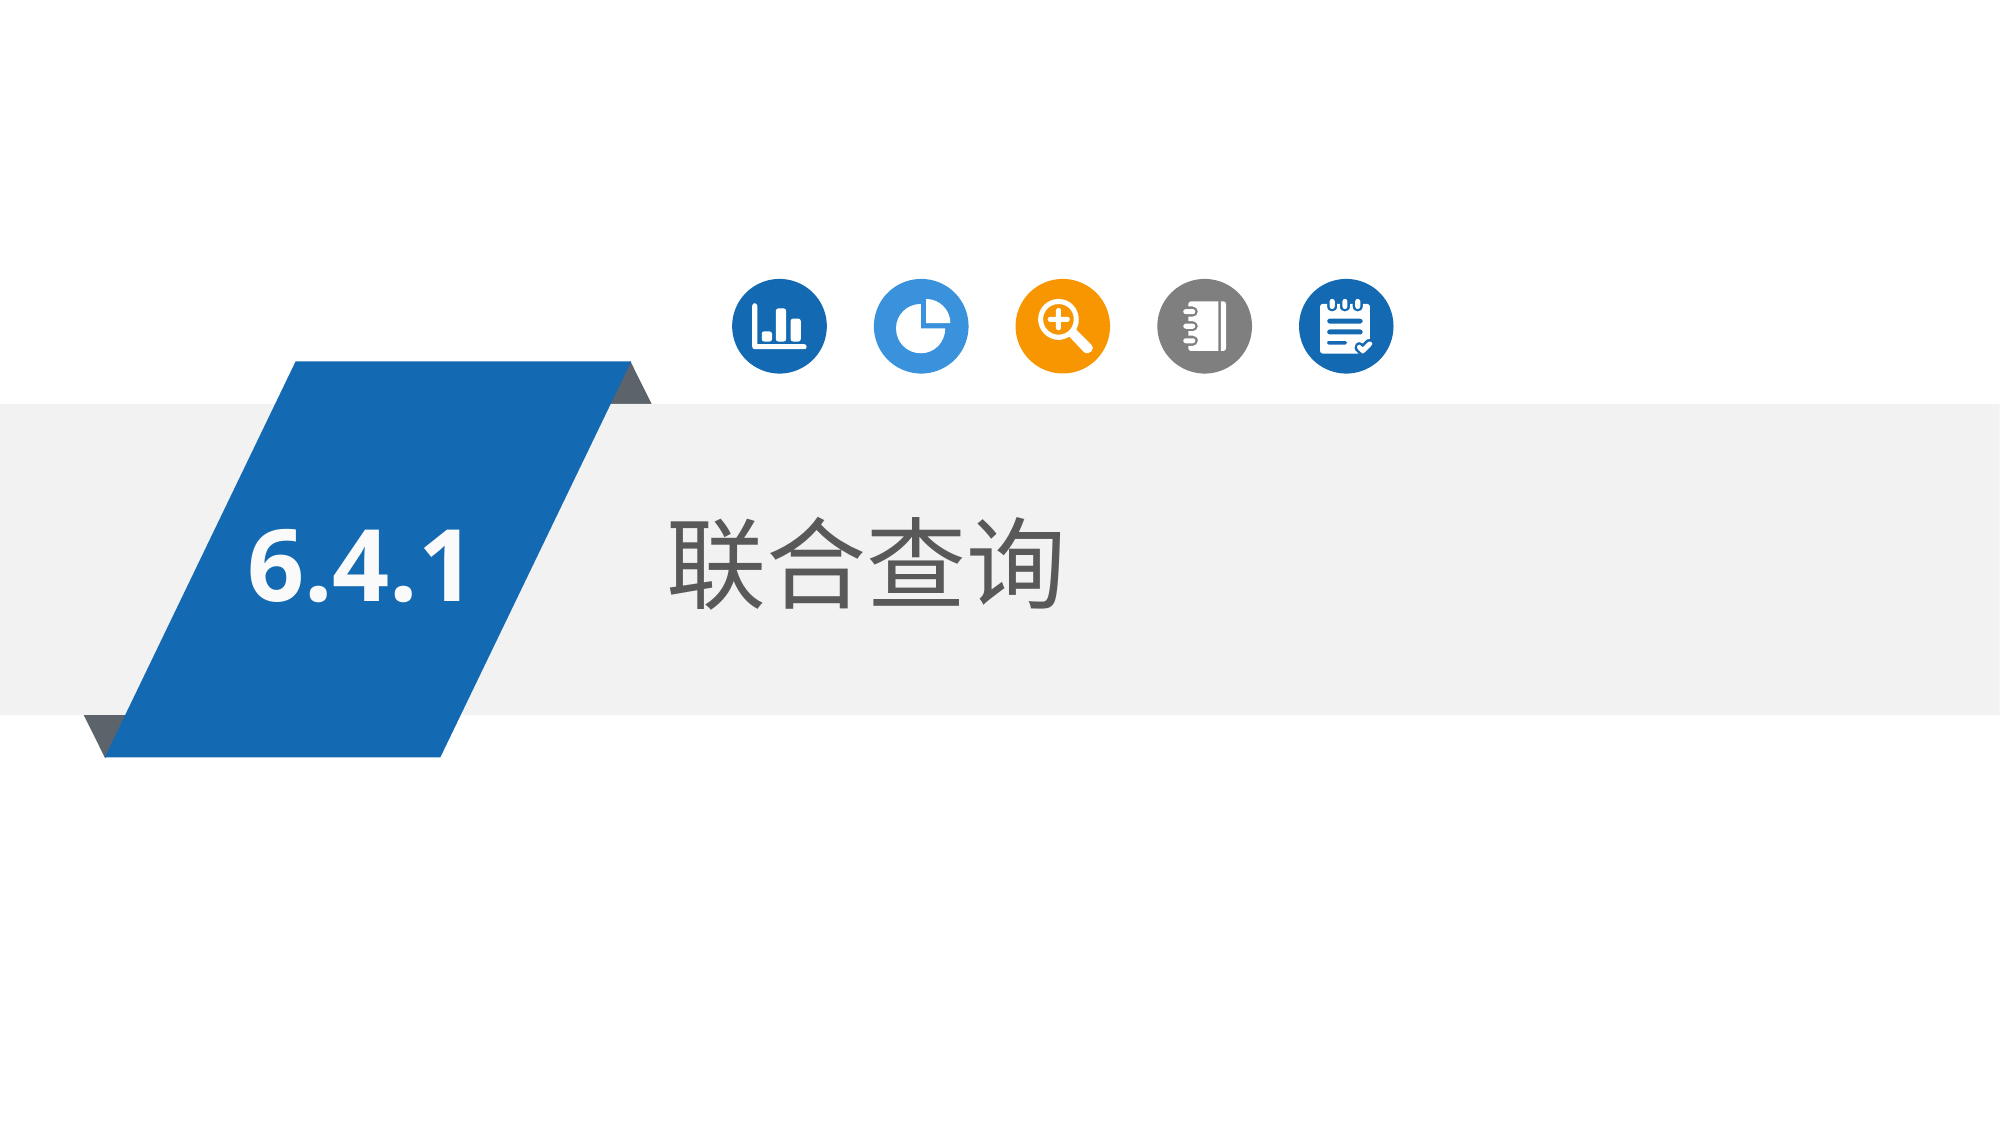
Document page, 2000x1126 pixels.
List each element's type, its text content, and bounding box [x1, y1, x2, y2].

text_box 6.4.1 [232, 494, 517, 630]
text_box 联合查询 [651, 494, 1612, 630]
